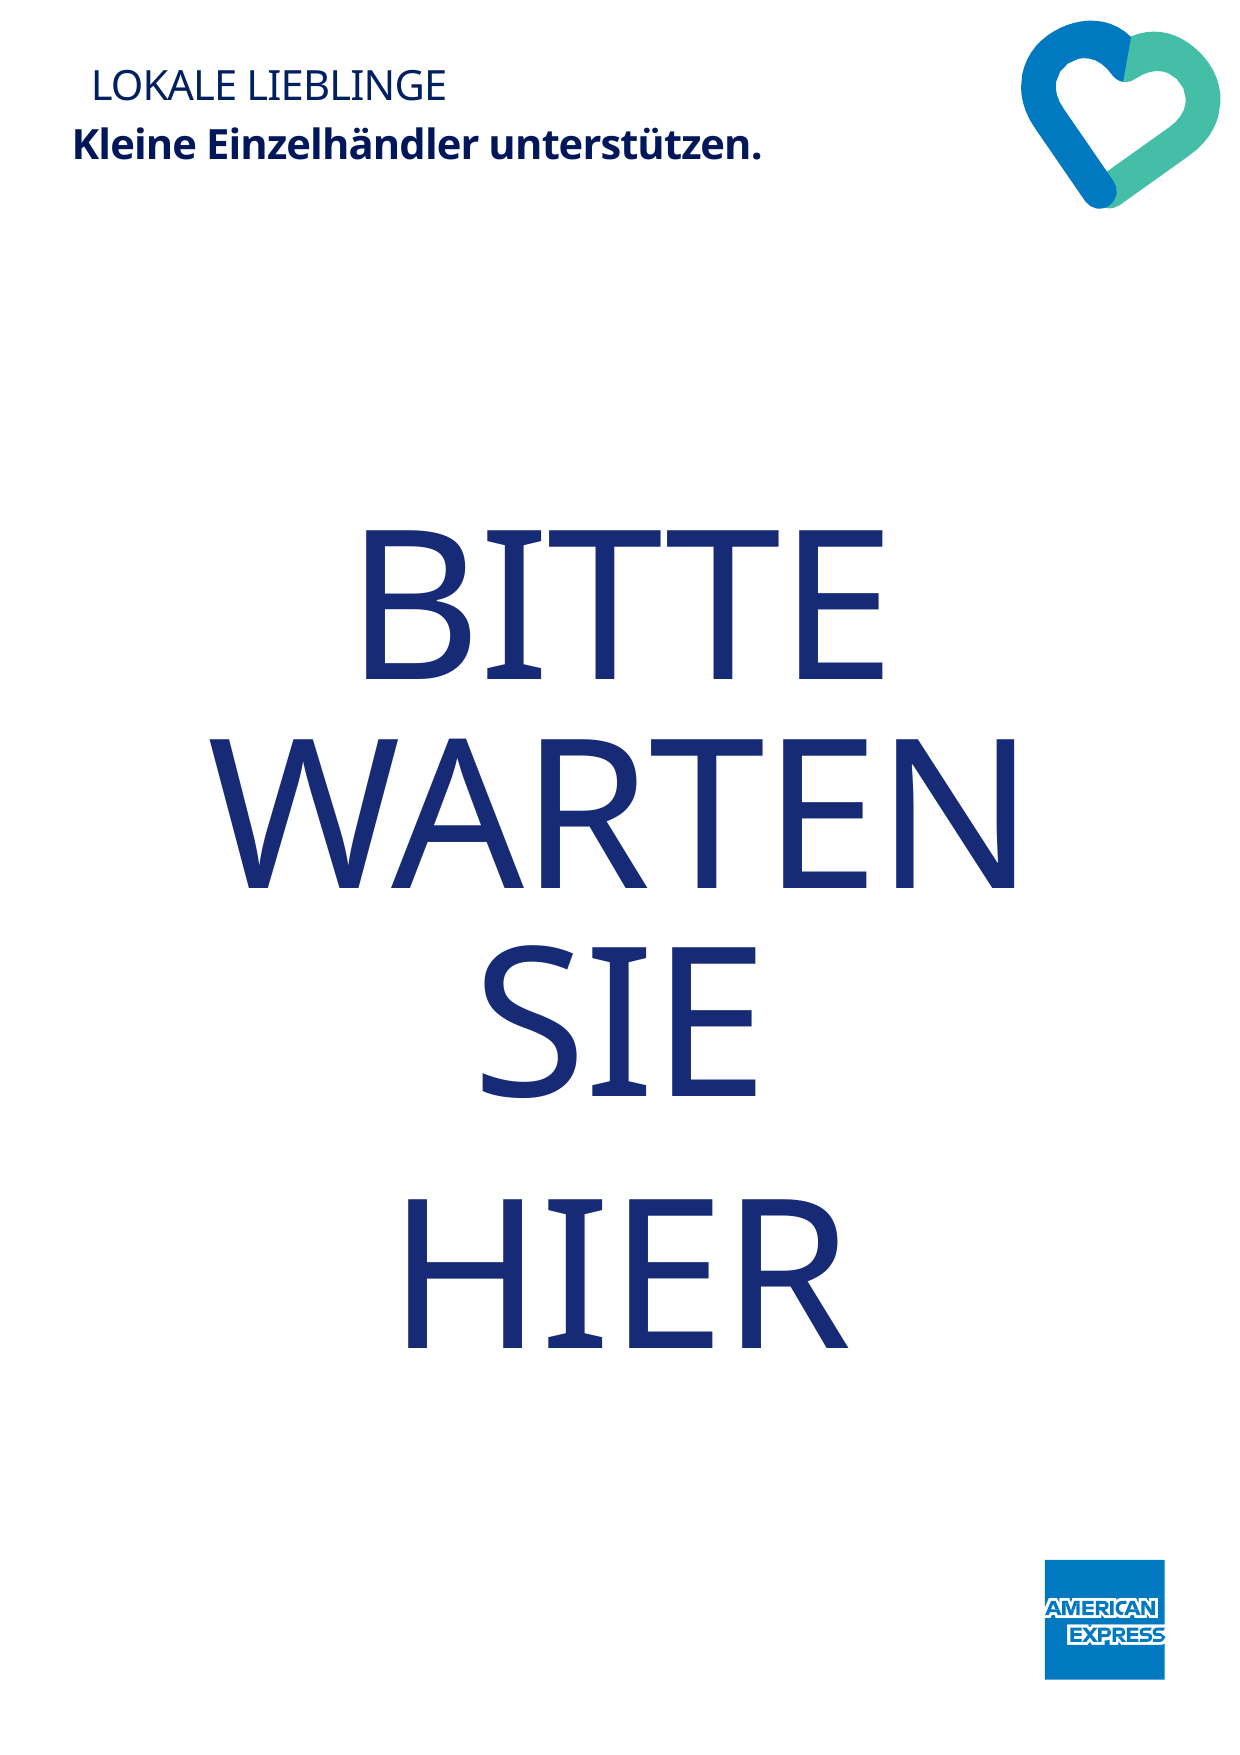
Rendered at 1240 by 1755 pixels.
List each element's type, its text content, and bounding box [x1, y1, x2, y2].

text_box [1115, 1600, 1155, 1616]
text_box [1095, 1600, 1114, 1616]
text_box BITTE WARTEN SIE HIER [73, 469, 1167, 1391]
text_box [1044, 1559, 1165, 1680]
text_box Kleine Einzelhändler unterstützen. [69, 115, 992, 168]
text_box [1106, 31, 1221, 209]
text_box [1045, 1600, 1080, 1616]
text_box [1021, 20, 1132, 209]
text_box [1082, 1600, 1094, 1616]
text_box [1070, 1627, 1111, 1642]
text_box LOKALE LIEBLINGE [76, 51, 463, 115]
text_box [1112, 1627, 1166, 1642]
